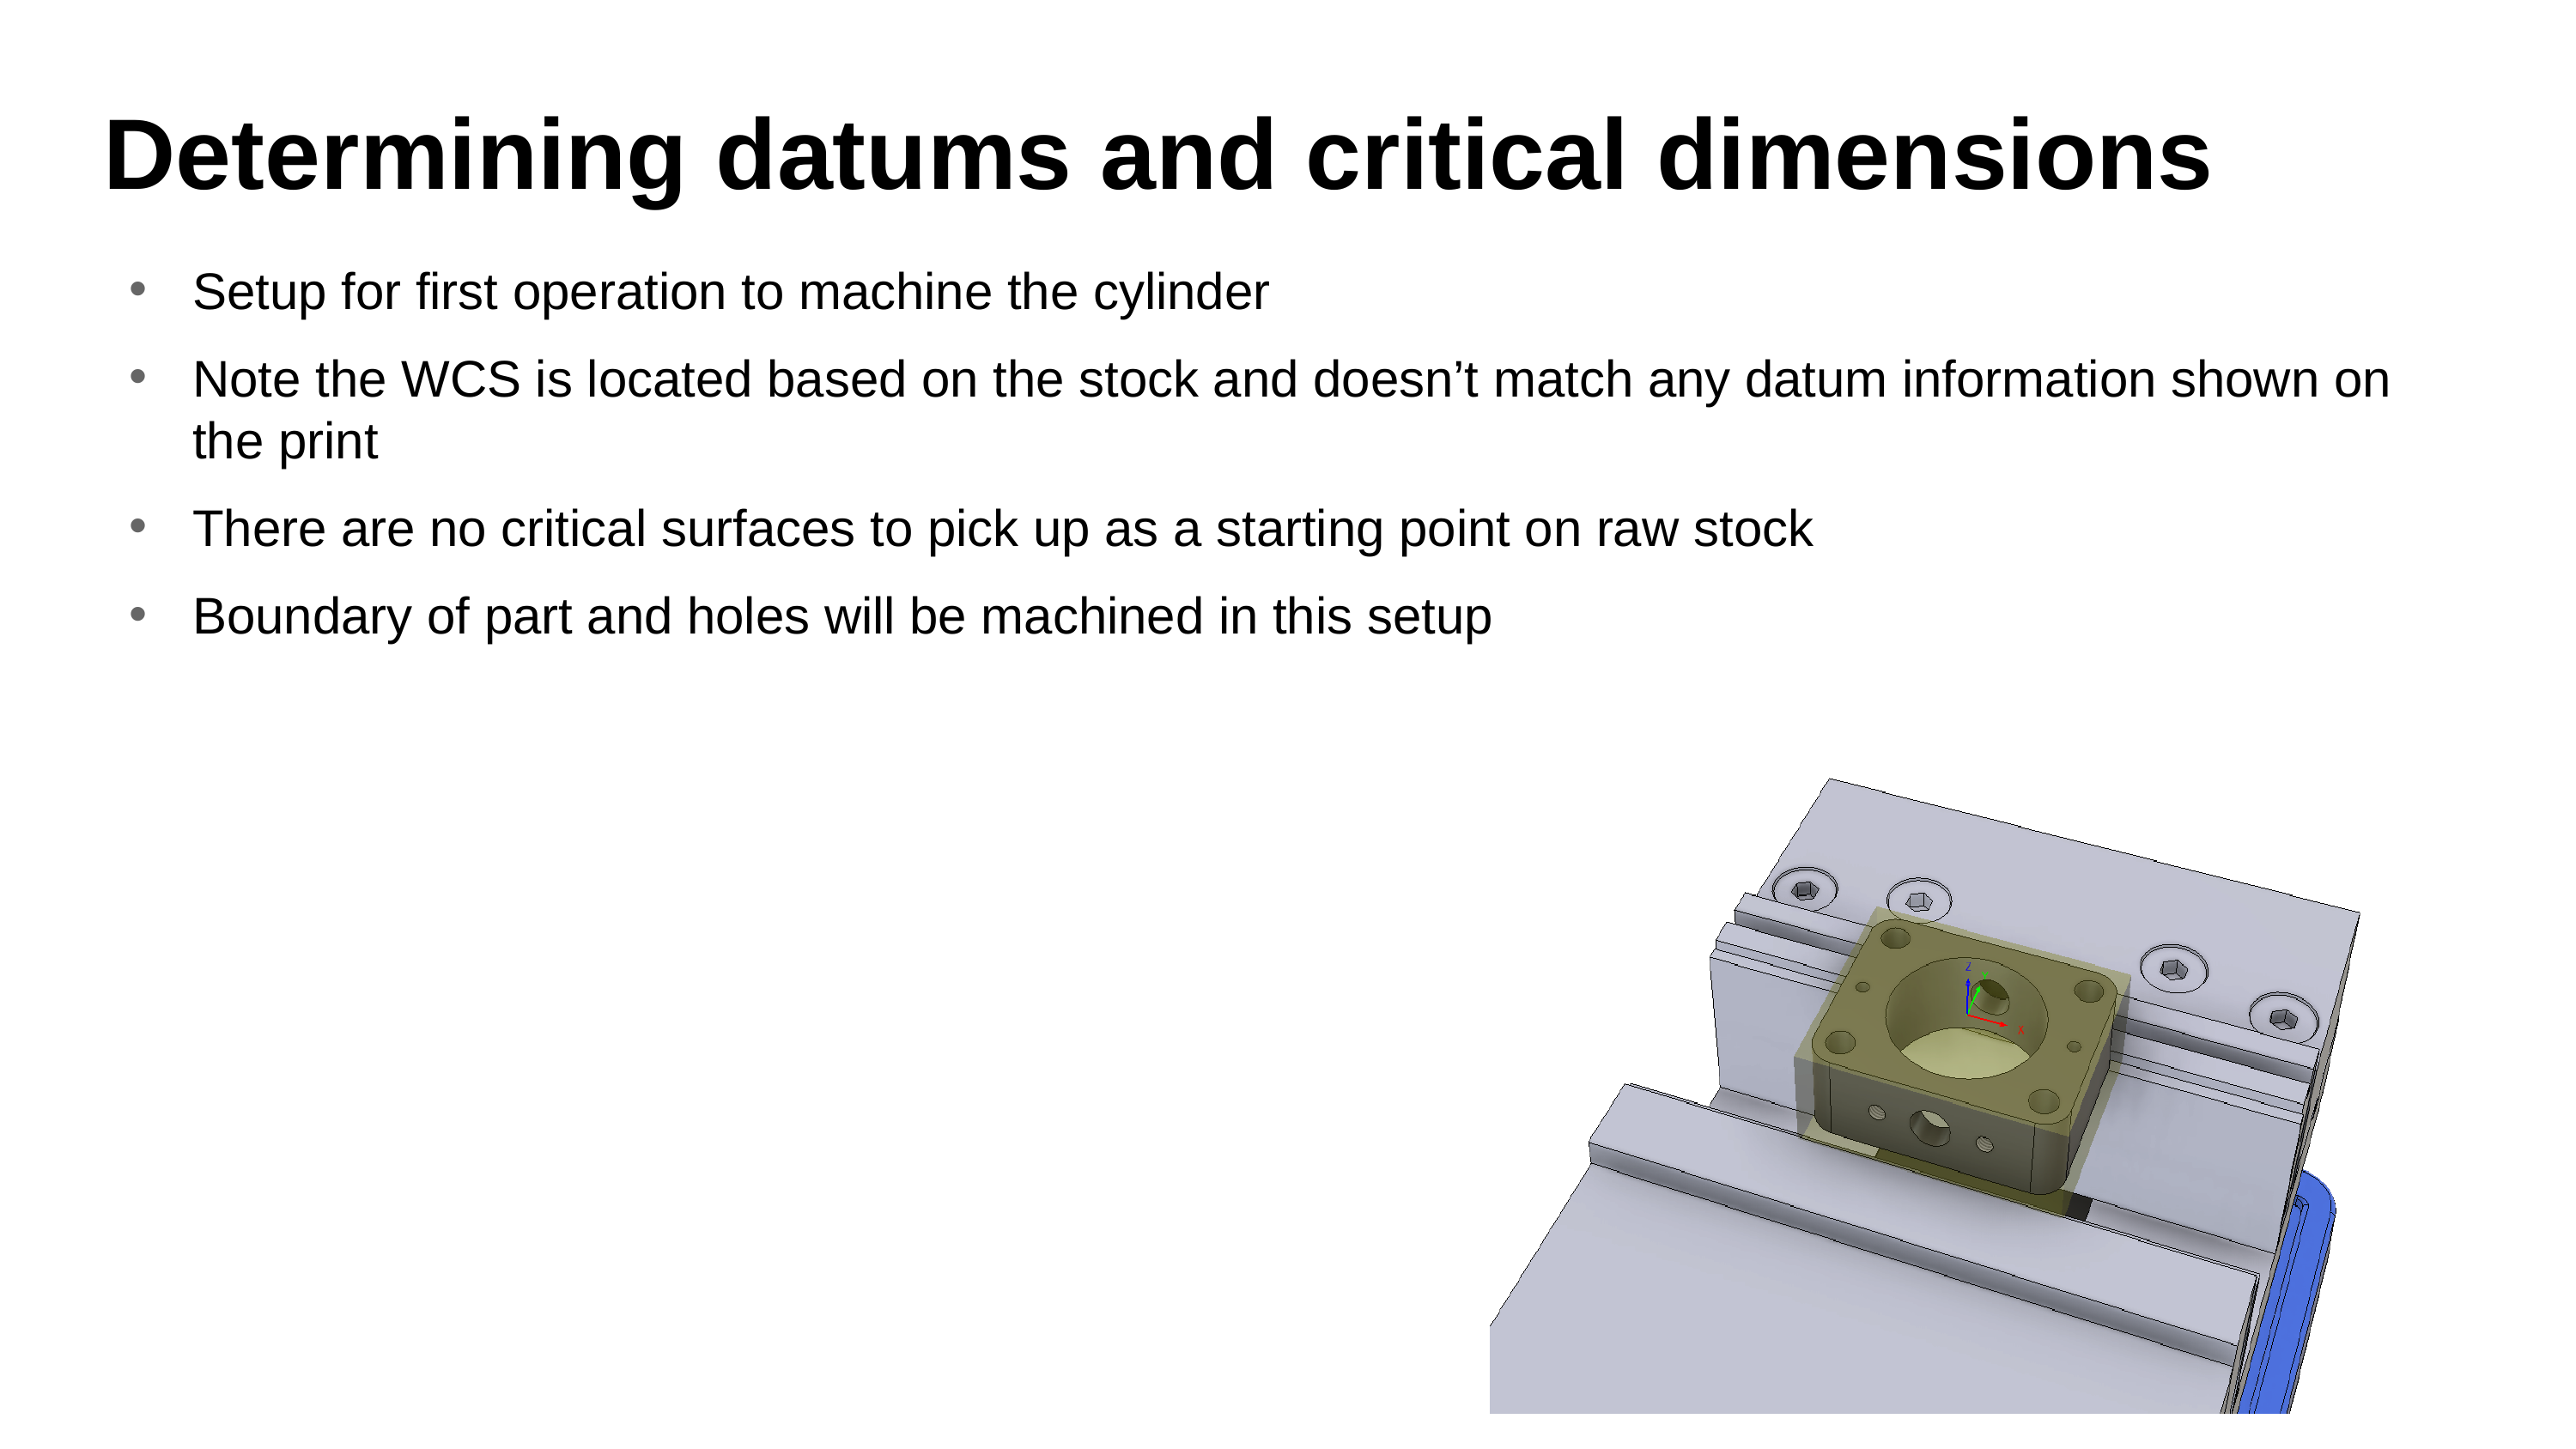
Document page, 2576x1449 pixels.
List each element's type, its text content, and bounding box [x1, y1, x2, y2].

picture [1489, 724, 2510, 1414]
list Setup for first operation to machine the cylinder Note the WCS is located based on the stock and doesn’t match any datum information shown on the print There are no critical surfaces to pick up as a starting point on raw stock Boundary of part and holes will be machined in this setup [66, 258, 2435, 646]
title Determining datums and critical dimensions [103, 103, 2473, 345]
